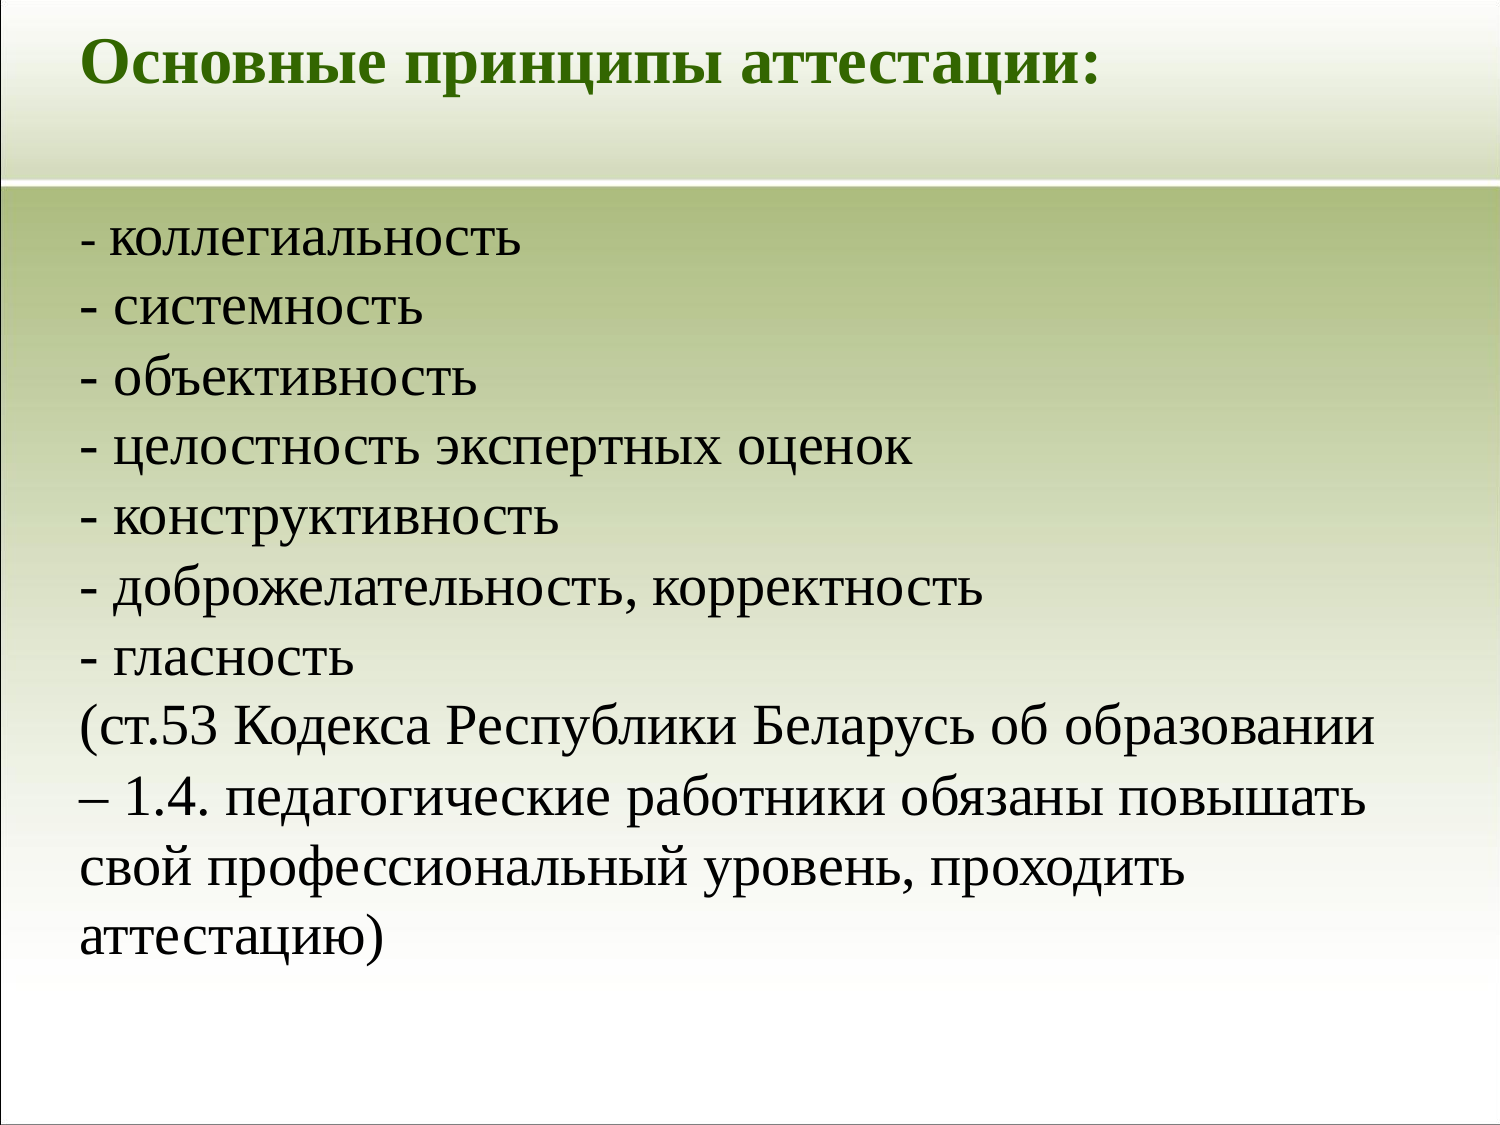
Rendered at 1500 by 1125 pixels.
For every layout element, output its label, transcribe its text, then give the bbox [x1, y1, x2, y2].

title Основные принципы аттестации: - коллегиальность - системность - объективность - целостность экспертных оценок - конструктивность - доброжелательность, корректность - гласность (ст.53 Кодекса Республики Беларусь об образовании – 1.4. педагогические работники обязаны повышать свой профессиональный уровень, проходить аттестацию) [64, 30, 1400, 953]
picture [0, 0, 1500, 1125]
